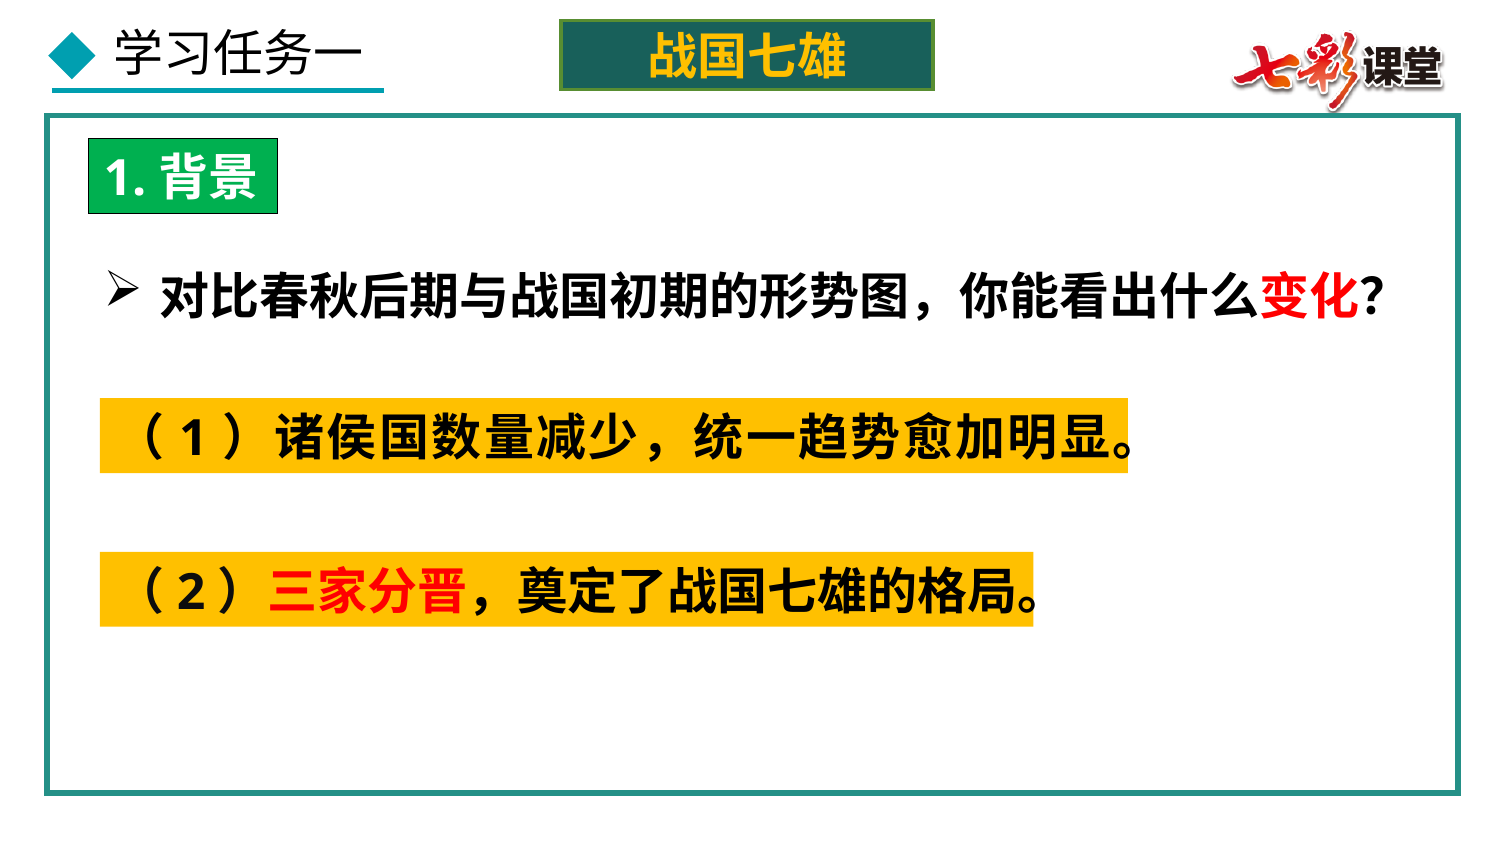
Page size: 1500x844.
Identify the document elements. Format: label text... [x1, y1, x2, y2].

text_box 对比春秋后期与战国初期的形势图，你能看出什么变化？ [87, 244, 1443, 346]
text_box 1.背景 [88, 138, 278, 214]
picture [1228, 26, 1449, 113]
text_box （1）诸侯国数量减少，统一趋势愈加明显。 [99, 398, 1128, 474]
text_box （2）三家分晋，奠定了战国七雄的格局。 [99, 551, 1034, 627]
text_box 战国七雄 [560, 19, 934, 90]
